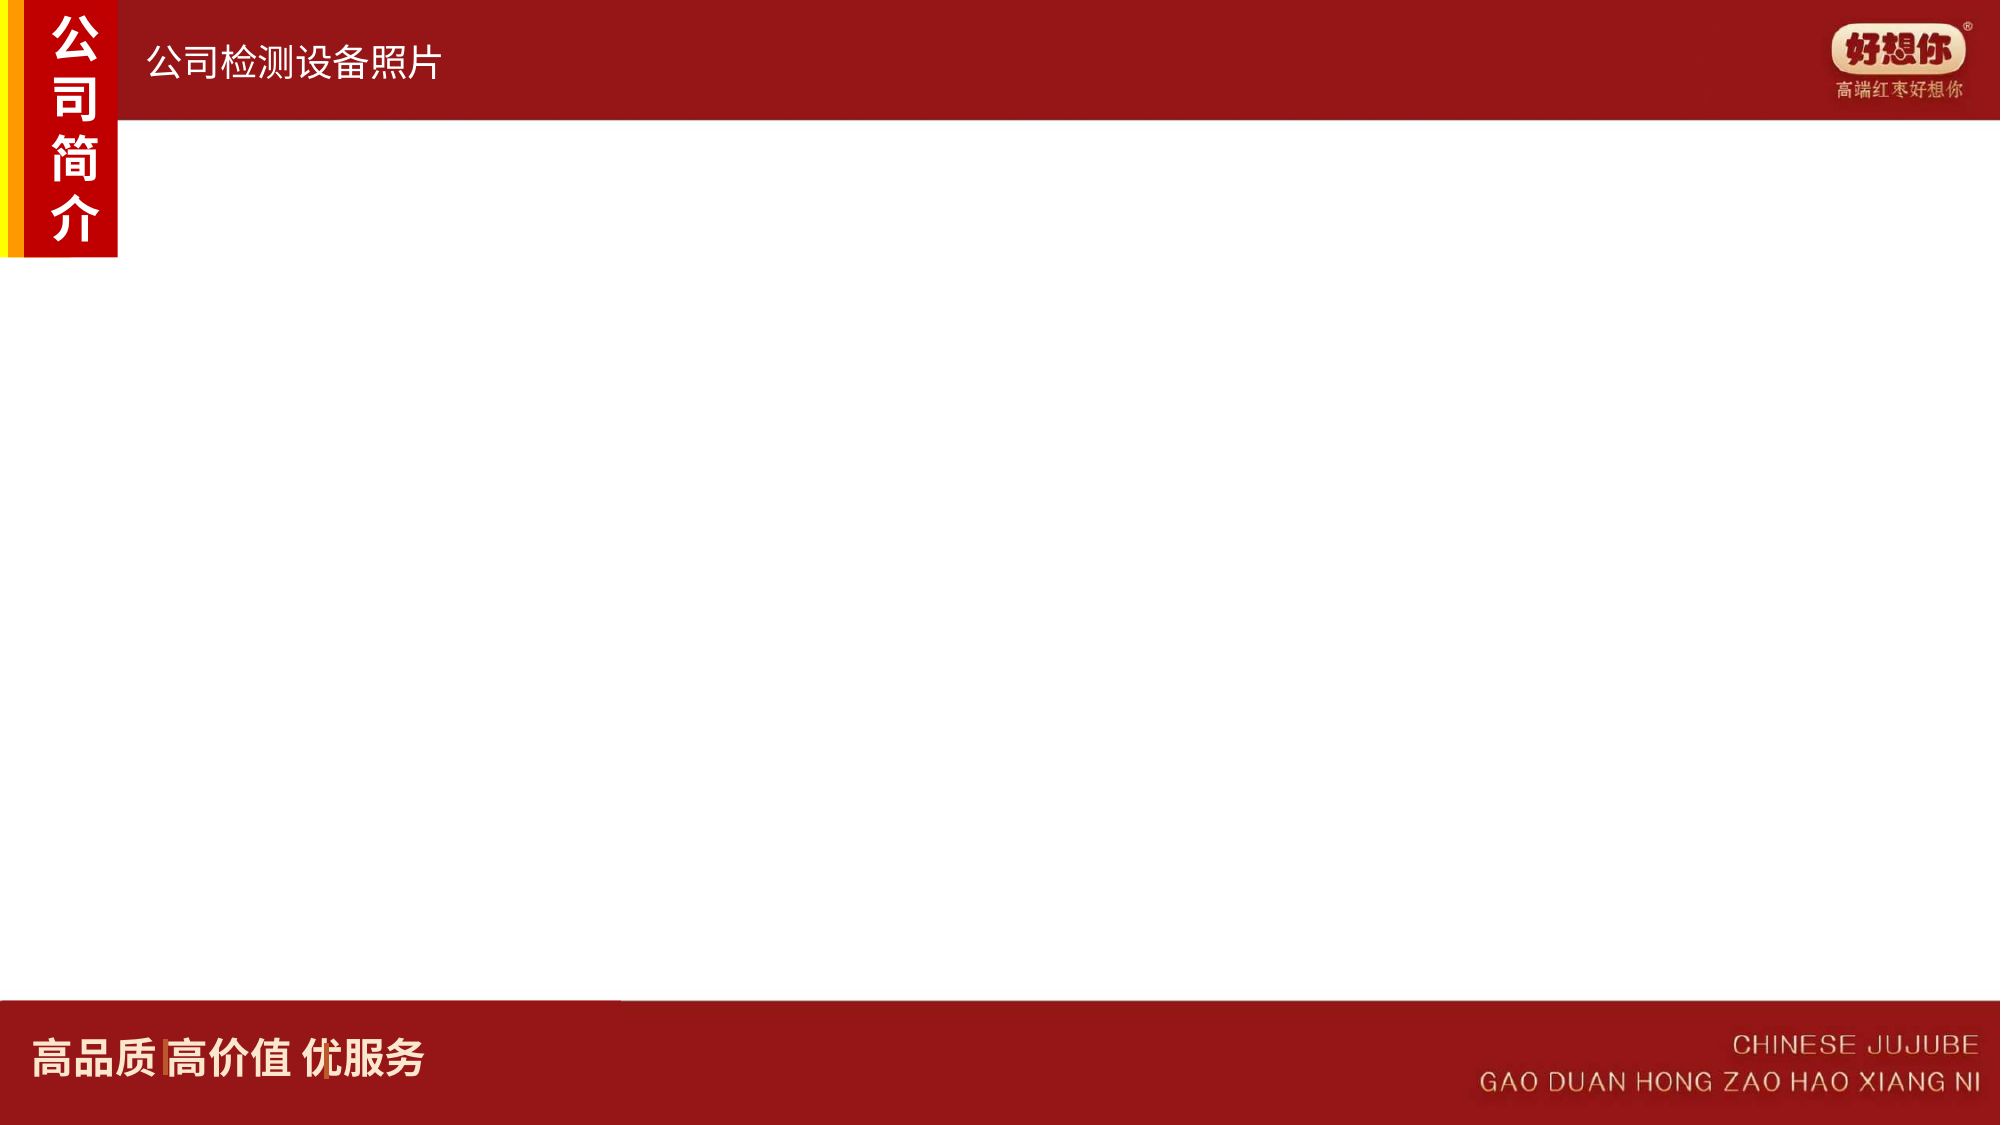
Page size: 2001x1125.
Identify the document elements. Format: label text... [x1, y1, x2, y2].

text_box [0, 0, 7, 259]
picture [0, 0, 2000, 1125]
text_box 公司检测设备照片 [130, 31, 461, 92]
text_box [7, 0, 23, 259]
text_box [23, 0, 119, 259]
text_box 公司简介 [35, 0, 84, 255]
